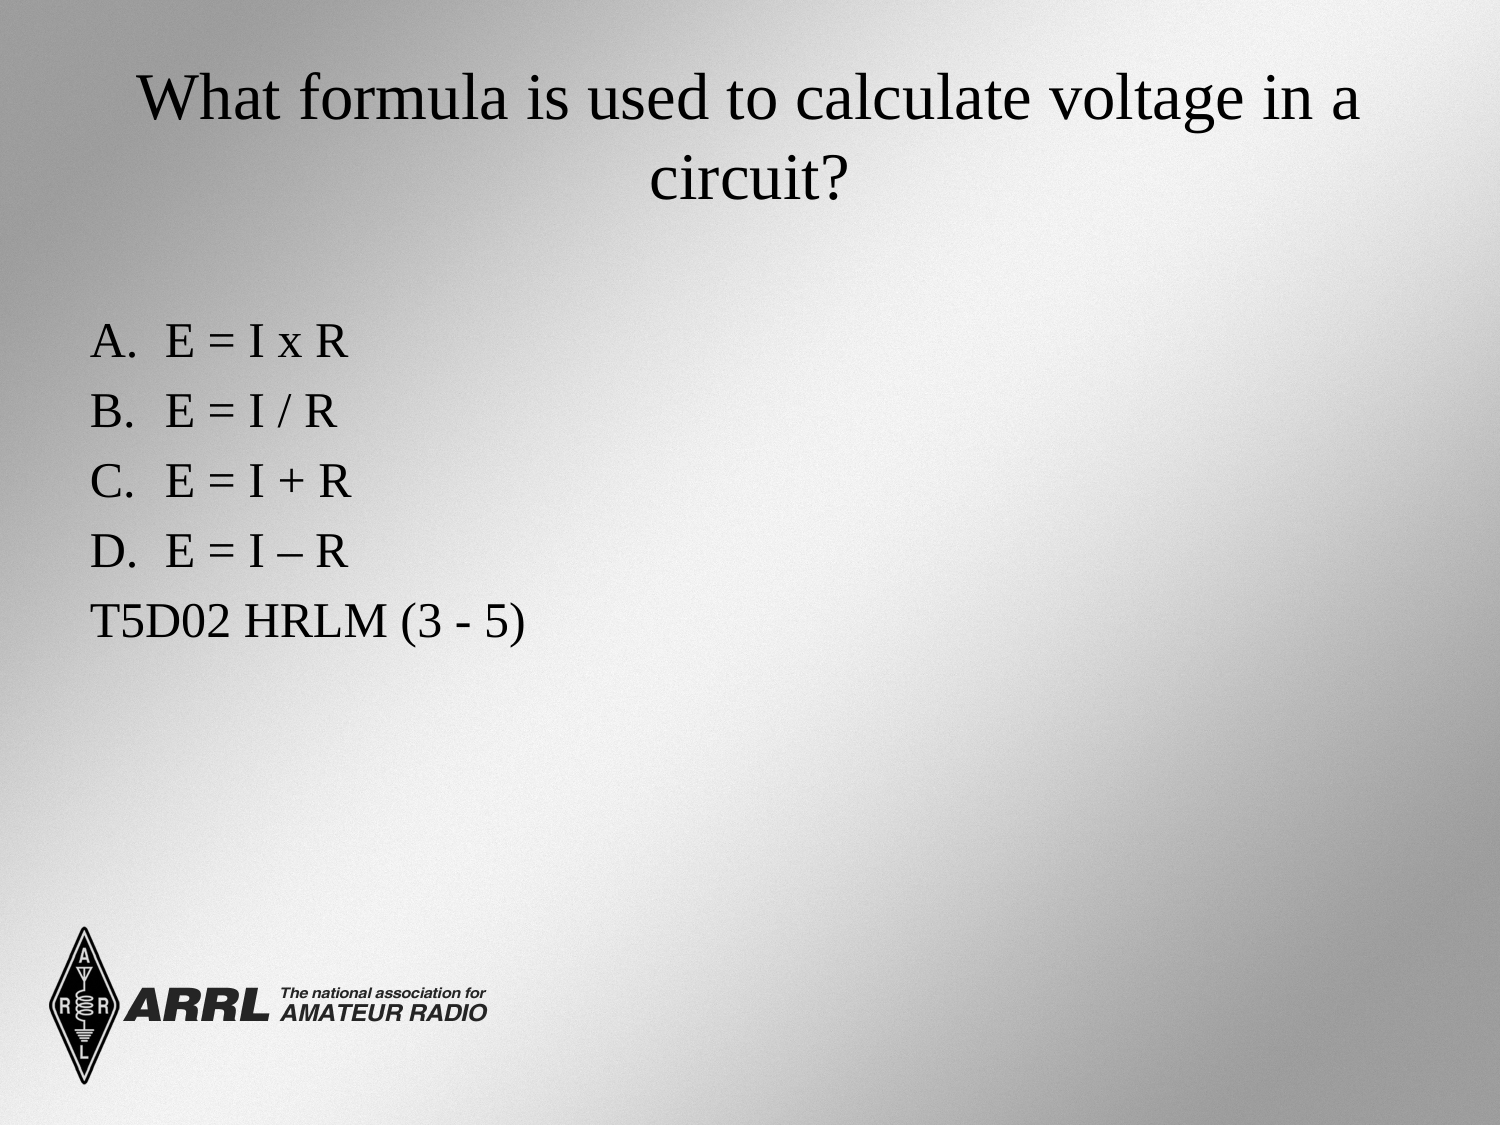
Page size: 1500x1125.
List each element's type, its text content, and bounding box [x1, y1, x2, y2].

list E = I x R E = I / R E = I + R E = I – R T5D02 HRLM (3 - 5) [75, 299, 1425, 1005]
picture [0, 0, 1500, 1125]
title What formula is used to calculate voltage in a circuit? [75, 45, 1425, 233]
